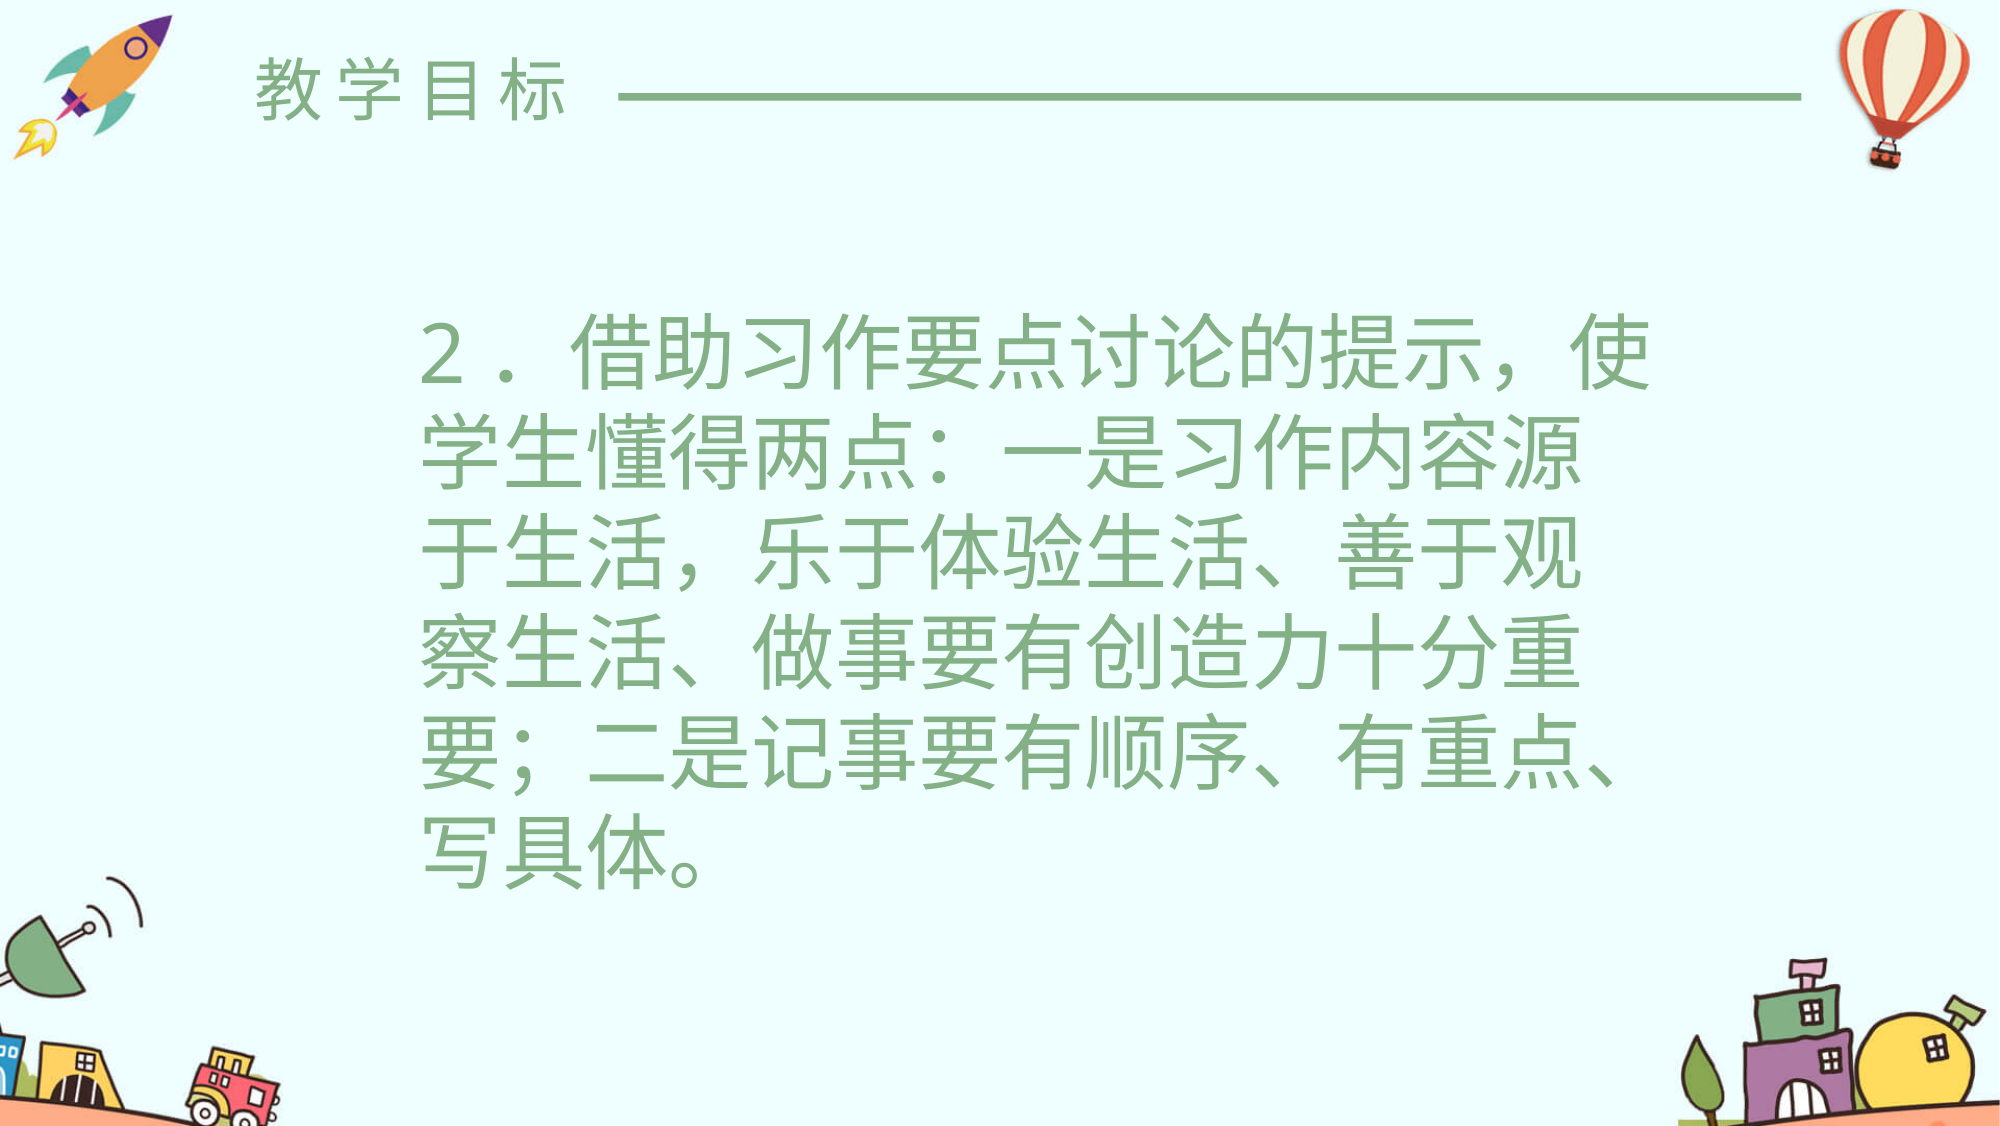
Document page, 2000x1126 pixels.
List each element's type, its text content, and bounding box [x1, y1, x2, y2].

text_box 2．借助习作要点讨论的提示，使学生懂得两点：一是习作内容源于生活，乐于体验生活、善于观察生活、做事要有创造力十分重要；二是记事要有顺序、有重点、写具体。 [404, 292, 1678, 908]
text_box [143, 46, 1802, 131]
picture [0, 0, 2000, 1126]
